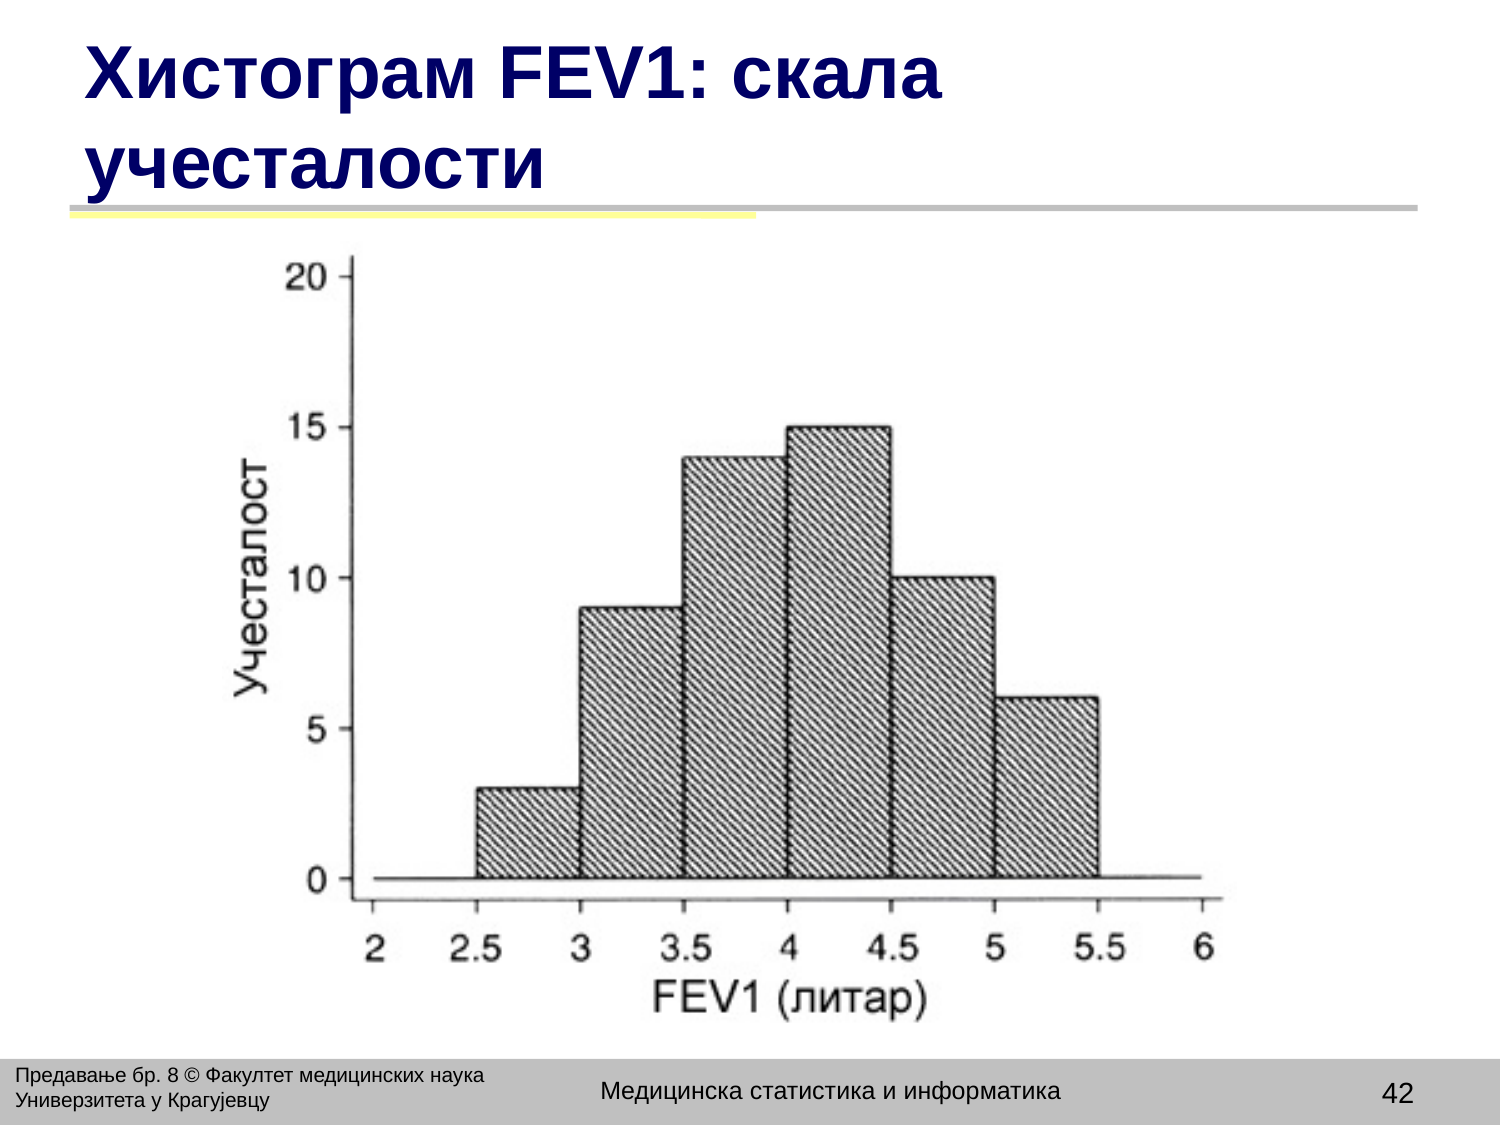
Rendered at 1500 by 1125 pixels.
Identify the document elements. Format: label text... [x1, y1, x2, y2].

picture [222, 241, 1237, 1039]
footer Медицинска статистика и информатика [512, 1066, 1151, 1125]
title Хистограм FEV1: скала учесталости [69, 19, 1426, 208]
slide_number 42 [1164, 1066, 1430, 1125]
slide_number Предавање бр. 8 © Факултет медицинских наука Универзитета у Крагујевцу [0, 1053, 614, 1108]
